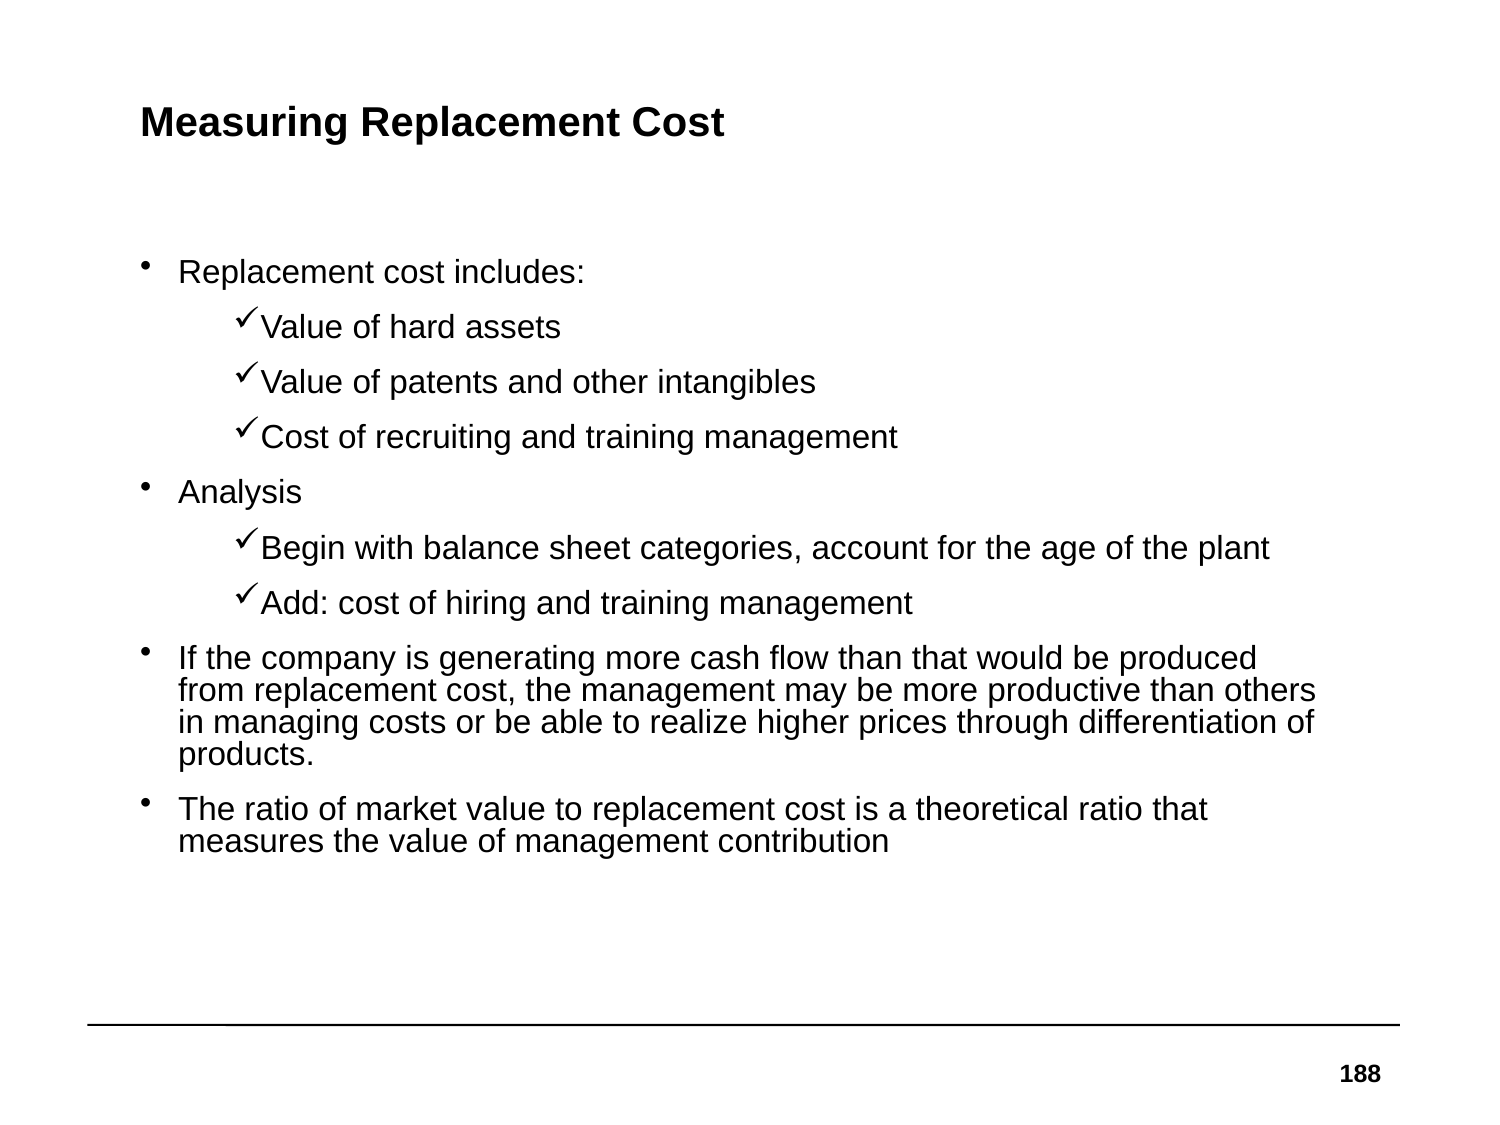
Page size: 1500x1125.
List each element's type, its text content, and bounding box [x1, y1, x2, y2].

title Measuring Replacement Cost [125, 87, 1375, 225]
list Replacement cost includes: Value of hard assets Value of patents and other intangibles Cost of recruiting and training management Analysis Begin with balance sheet categories, account for the age of the plant Add: cost of hiring and training management If the company is generating more cash flow than that would be produced from replacement cost, the management may be more productive than others in managing costs or be able to realize higher prices through differentiation of products. The ratio of market value to replacement cost is a theoretical ratio that measures the value of management contribution [125, 249, 1338, 1000]
